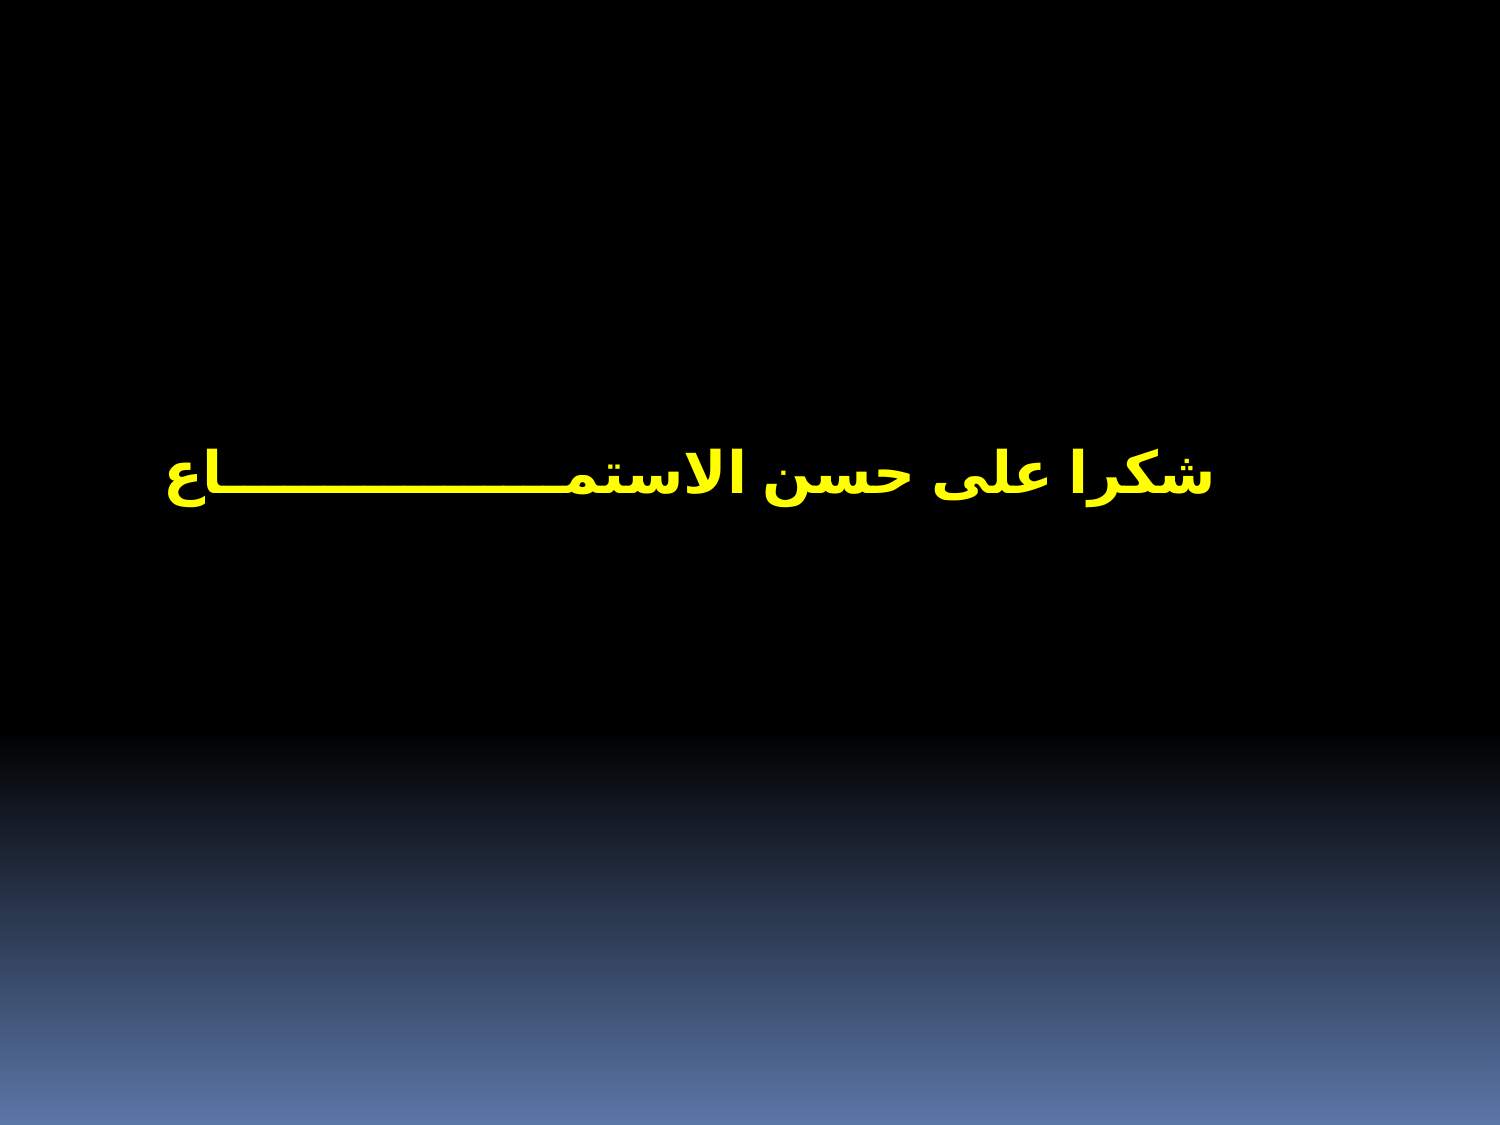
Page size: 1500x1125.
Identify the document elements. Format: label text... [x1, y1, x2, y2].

list شكرا على حسن الاستمـــــــــــــــــاع [76, 90, 1427, 1033]
